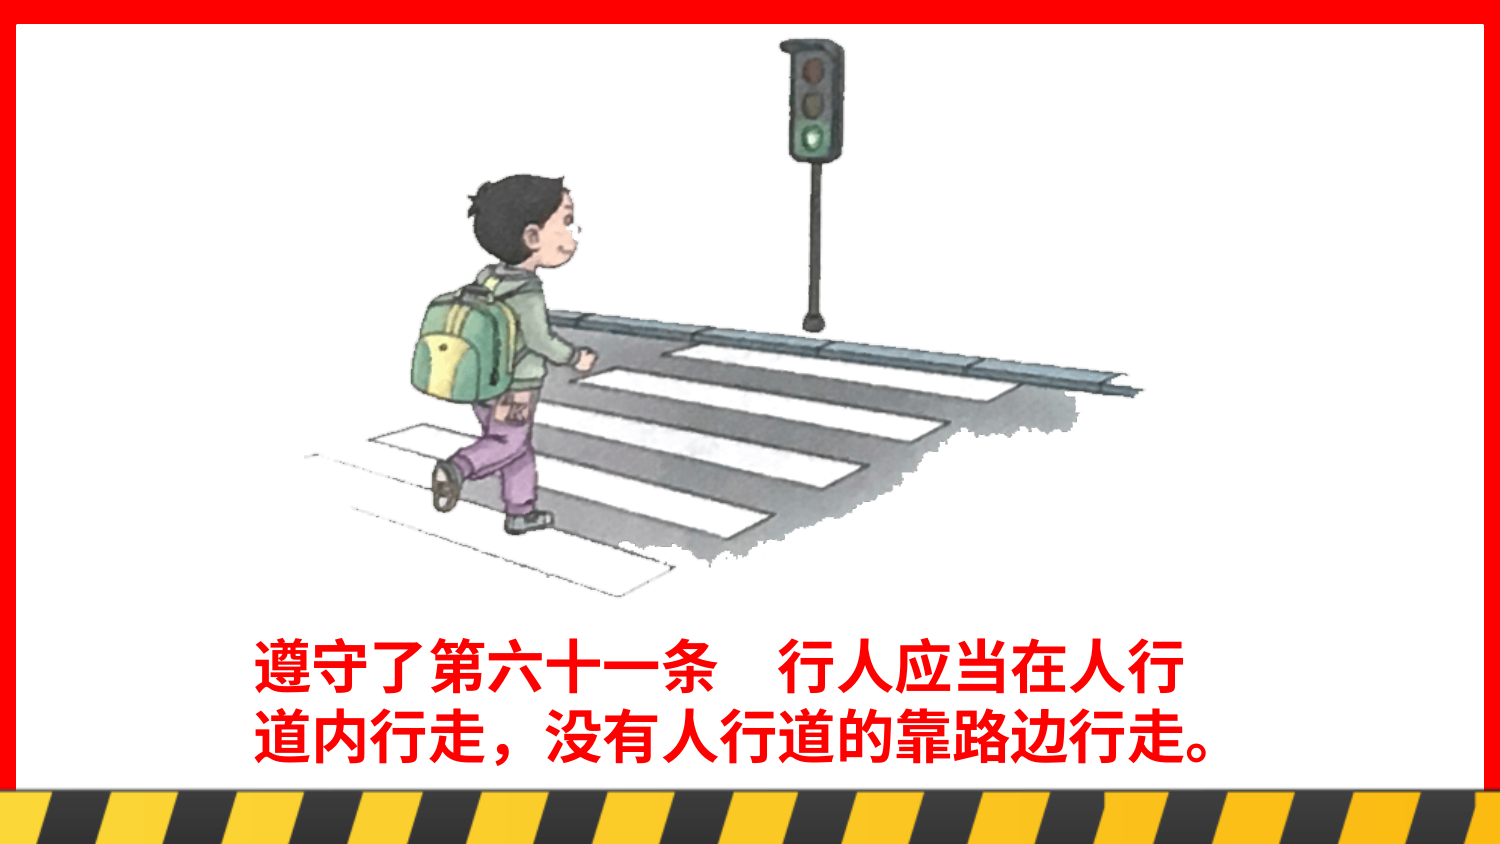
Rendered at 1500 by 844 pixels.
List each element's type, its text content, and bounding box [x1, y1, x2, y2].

picture [0, 774, 1500, 844]
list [304, 0, 1196, 668]
text_box 遵守了第六十一条 行人应当在人行道内行走，没有人行道的靠路边行走。 [238, 622, 1237, 773]
